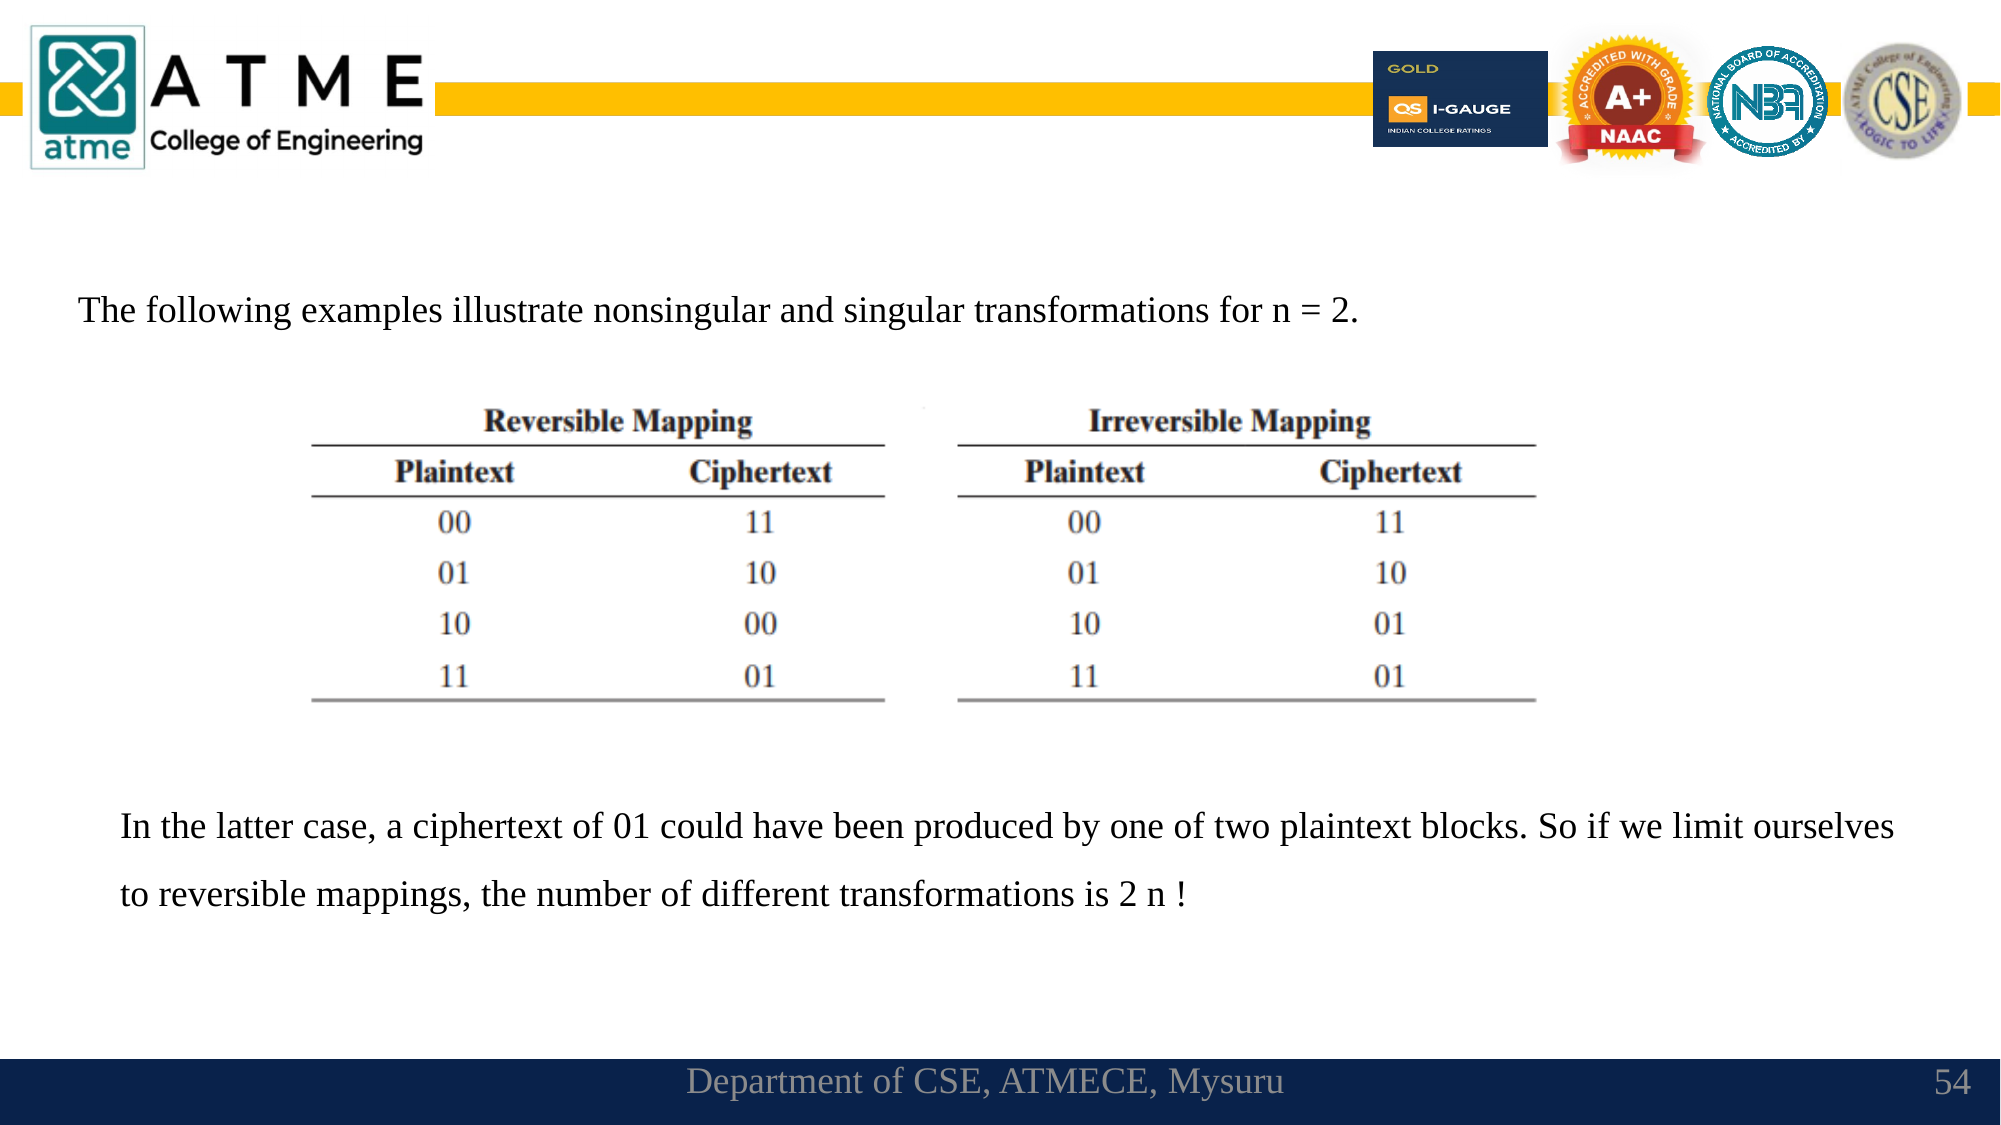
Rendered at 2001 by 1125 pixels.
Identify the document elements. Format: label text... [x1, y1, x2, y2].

text_box In the latter case, a ciphertext of 01 could have been produced by one of two plaintext blocks. So if we limit ourselves to reversible mappings, the number of different transformations is 2 n ! [105, 771, 1937, 922]
picture [290, 383, 1558, 742]
picture [0, 1059, 2001, 1125]
text_box The following examples illustrate nonsingular and singular transformations for n = 2. [63, 255, 1937, 338]
picture [22, 15, 435, 178]
picture [1373, 20, 1828, 180]
picture [1840, 26, 1968, 176]
slide_number 54 [1511, 1057, 1972, 1103]
footer Department of CSE, ATMECE, Mysuru [501, 1056, 1470, 1102]
